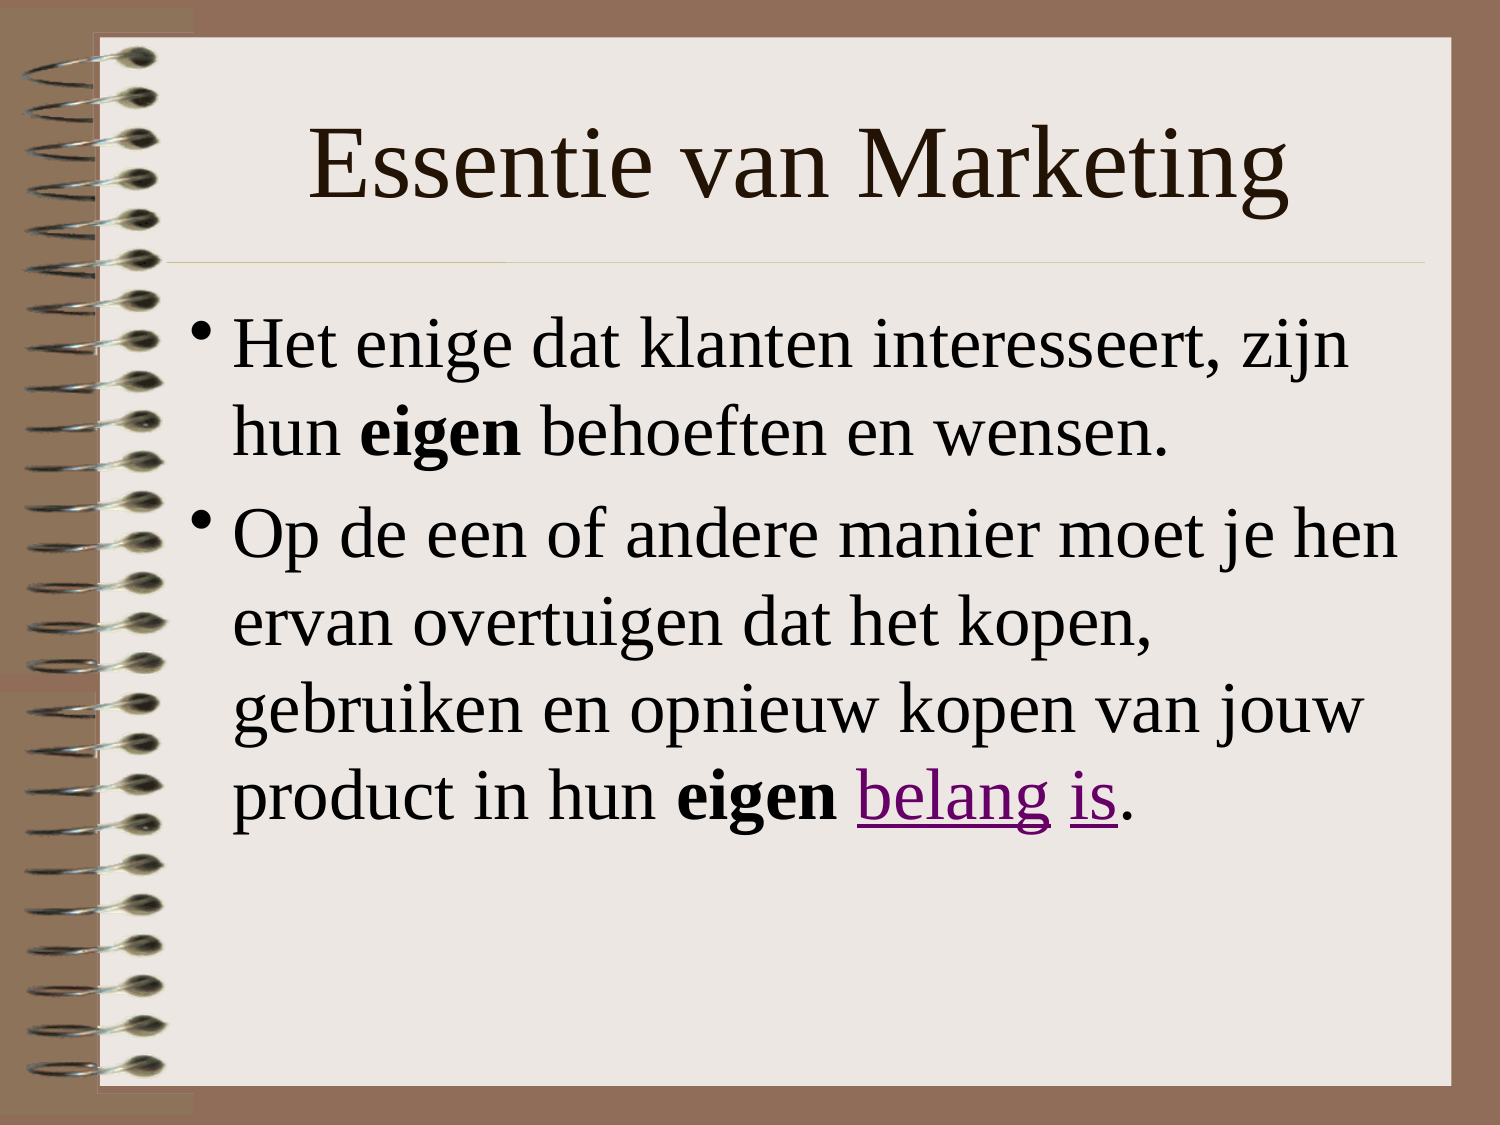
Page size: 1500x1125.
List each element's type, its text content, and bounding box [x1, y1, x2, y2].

title Essentie van Marketing [174, 62, 1425, 250]
picture [0, 692, 194, 1115]
list Het enige dat klanten interesseert, zijn hun eigen behoeften en wensen. Op de een of andere manier moet je hen ervan overtuigen dat het kopen, gebruiken en opnieuw kopen van jouw product in hun eigen belang is. [174, 287, 1425, 963]
picture [0, 8, 194, 674]
